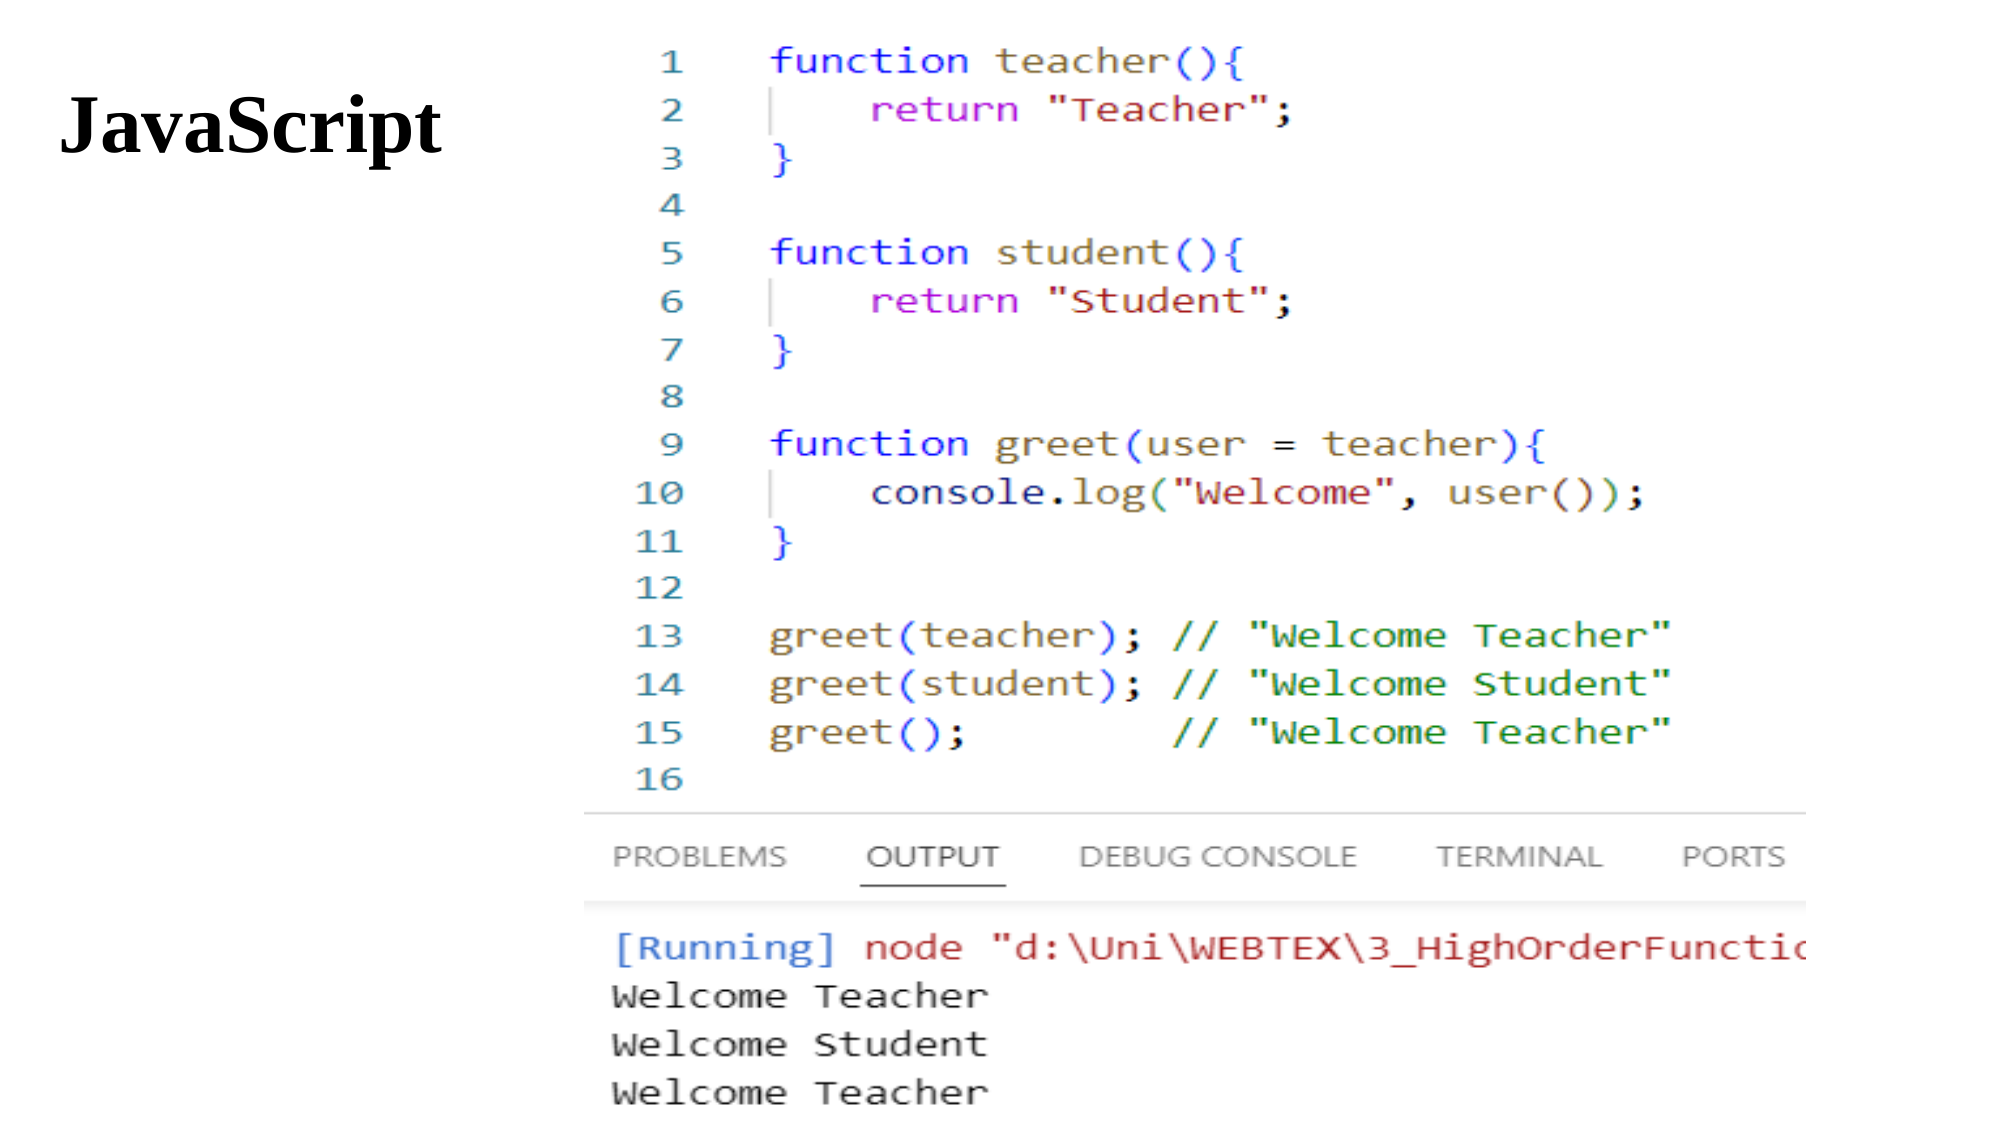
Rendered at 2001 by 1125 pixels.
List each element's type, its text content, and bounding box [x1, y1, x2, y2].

text_box JavaScript [43, 61, 501, 177]
picture [584, 35, 1806, 1125]
